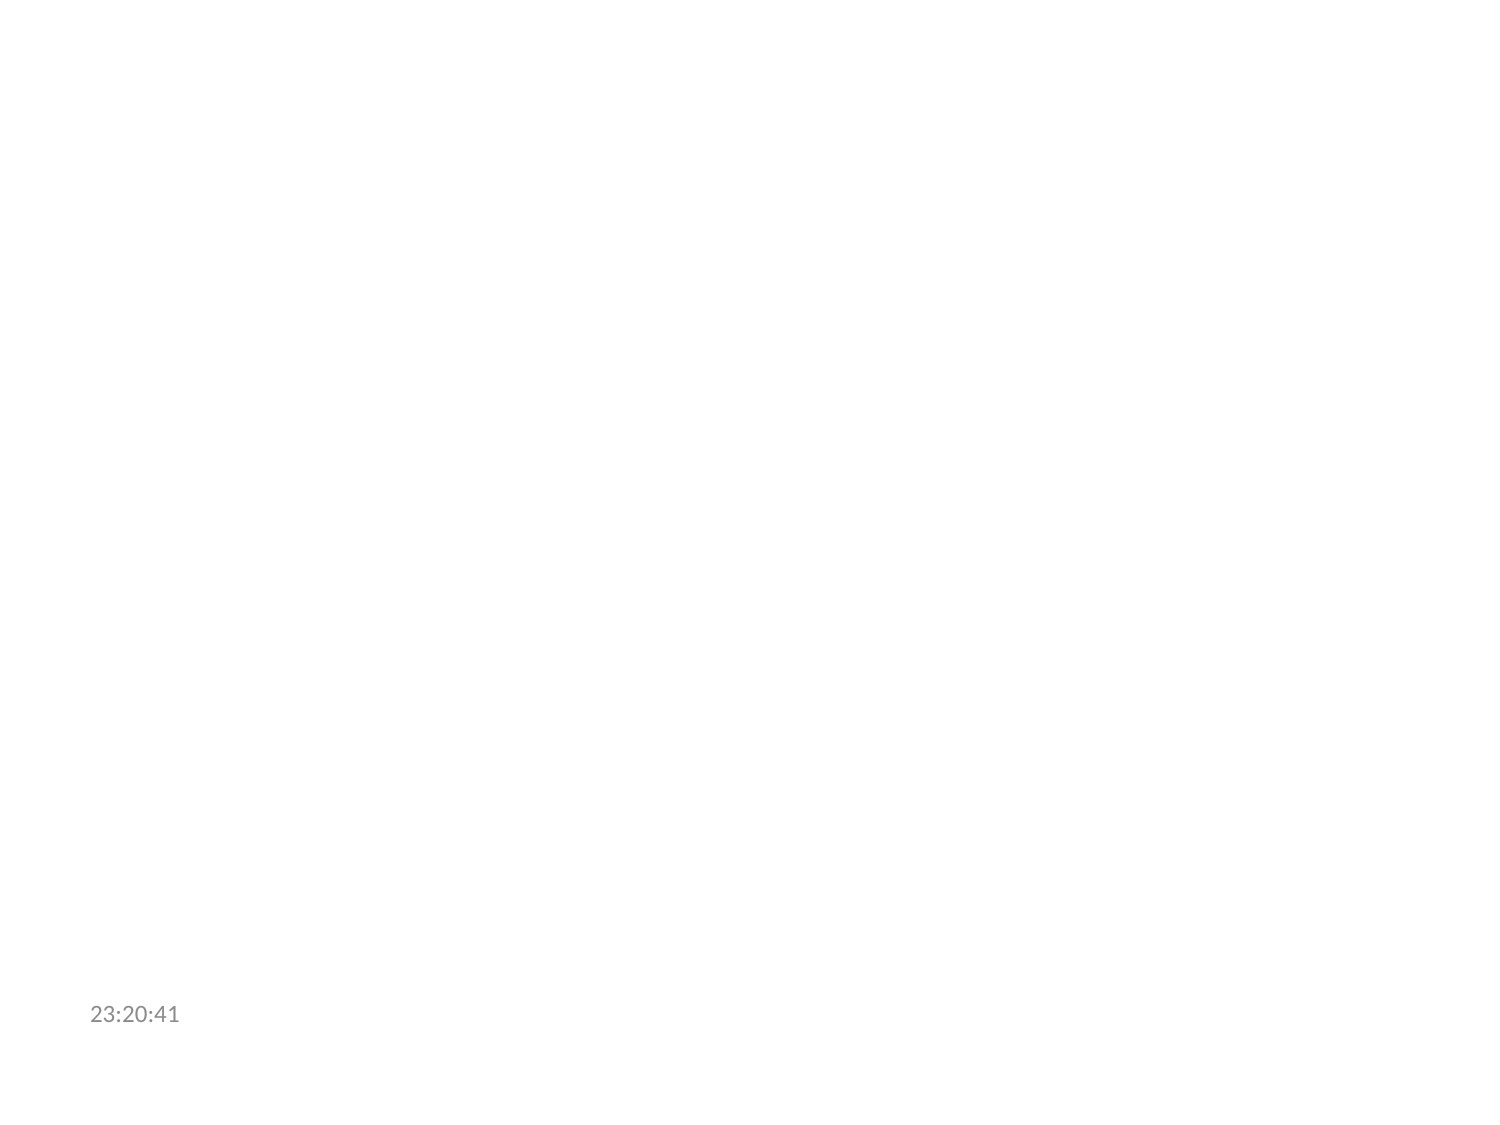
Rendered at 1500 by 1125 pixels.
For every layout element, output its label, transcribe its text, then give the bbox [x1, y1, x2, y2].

text_box 15:35:09 [75, 982, 425, 1043]
